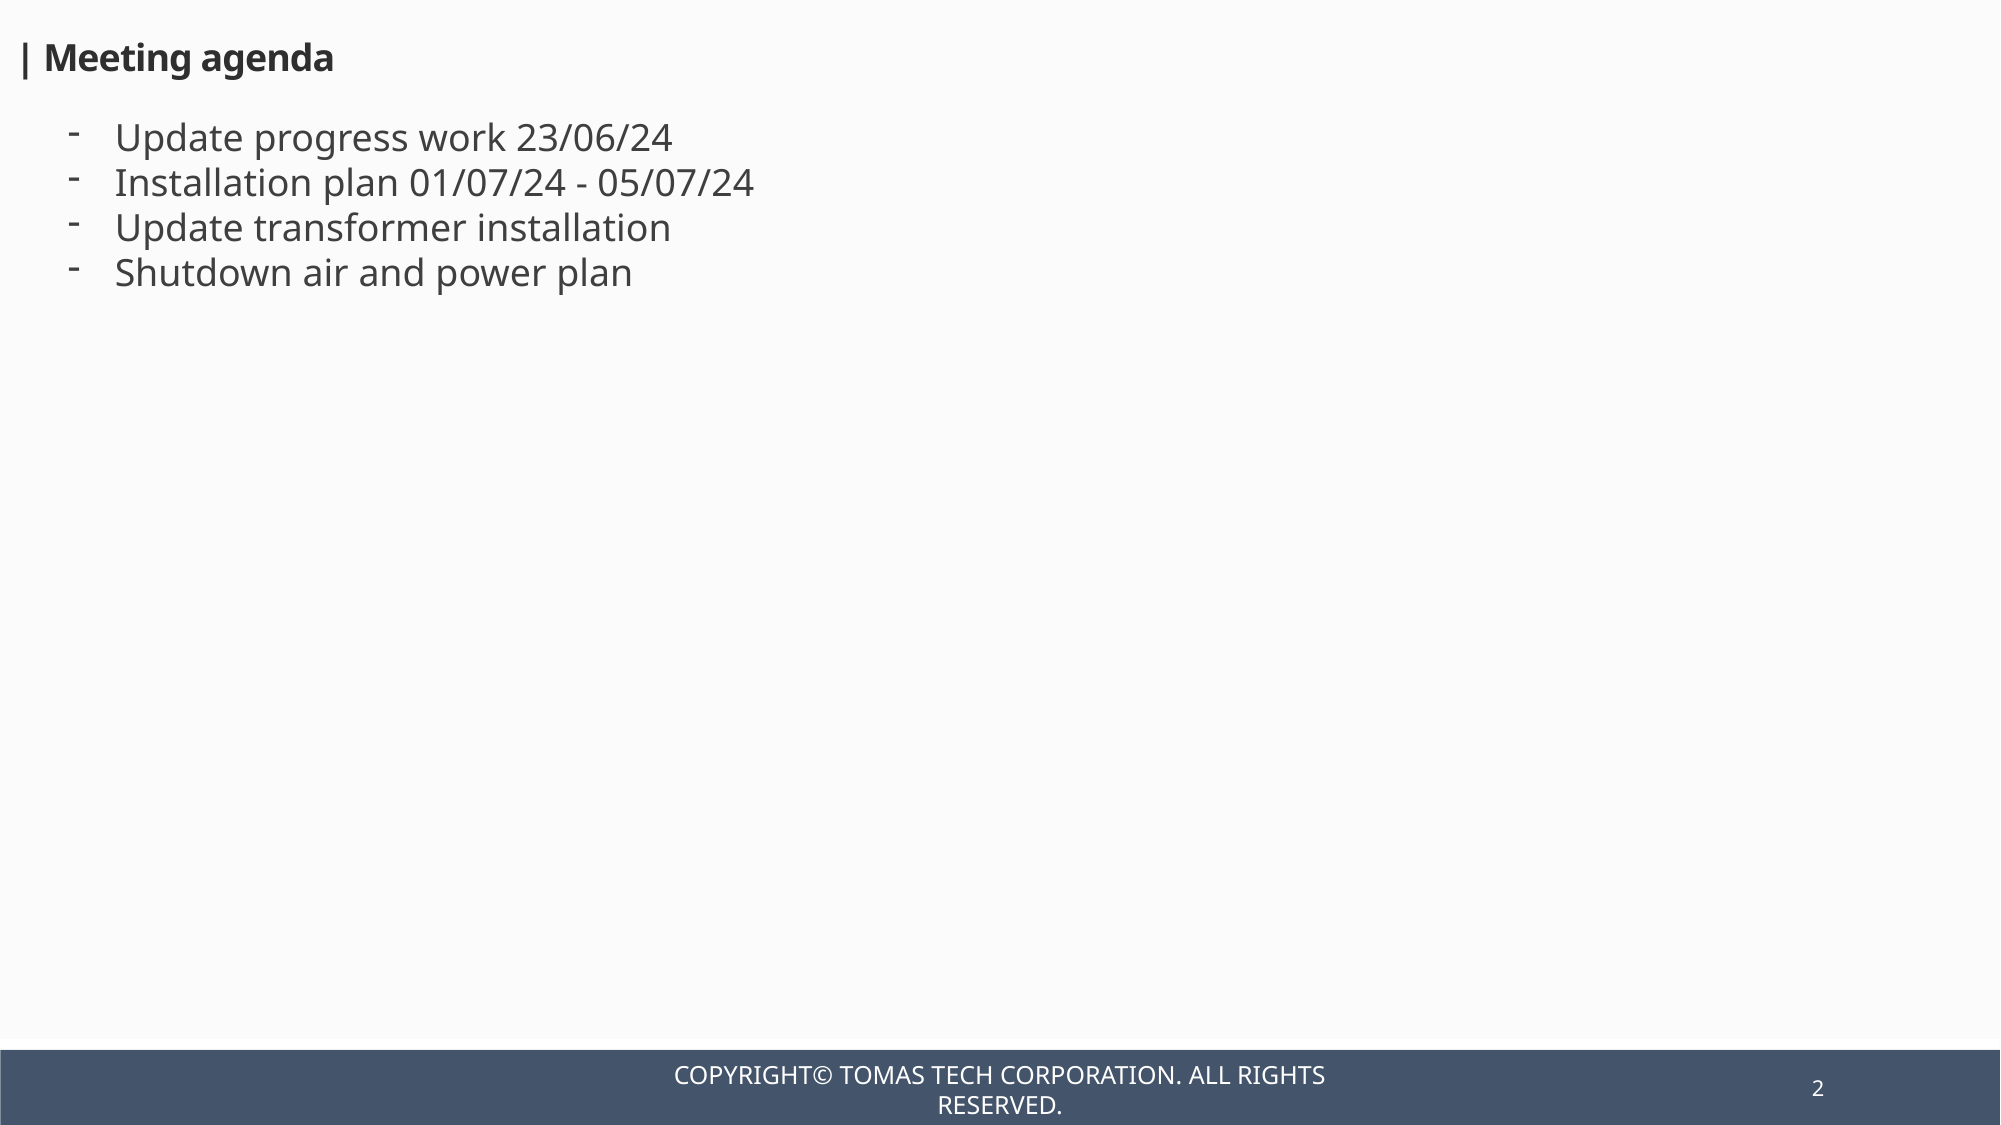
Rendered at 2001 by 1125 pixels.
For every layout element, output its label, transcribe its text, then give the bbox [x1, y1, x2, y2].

text_box Update progress work 23/06/24 Installation plan 01/07/24 - 05/07/24 Update transformer installation Shutdown air and power plan [53, 106, 780, 302]
footer Copyright© TOMAS TECH CORPORATION. All rights reserved. [604, 1059, 1396, 1120]
slide_number 2 [1624, 1059, 1840, 1120]
text_box | Meeting agenda [0, 30, 1940, 87]
